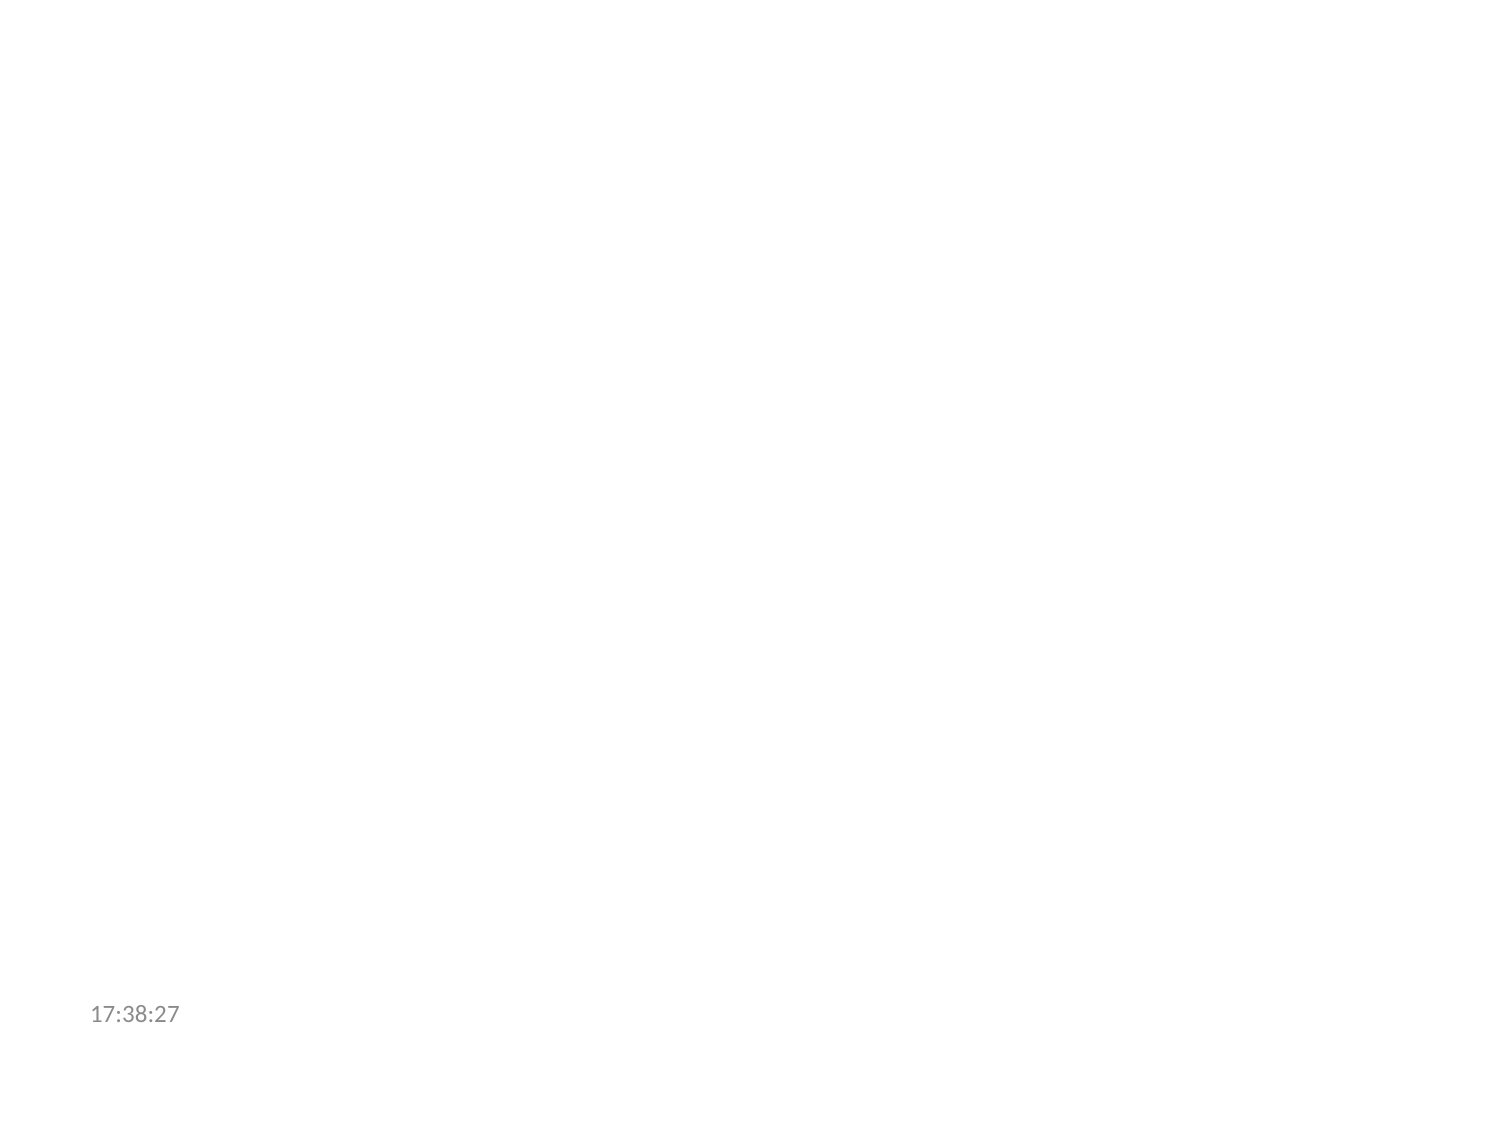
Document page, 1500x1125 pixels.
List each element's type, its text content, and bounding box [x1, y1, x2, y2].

text_box 15:35:09 [75, 982, 425, 1043]
